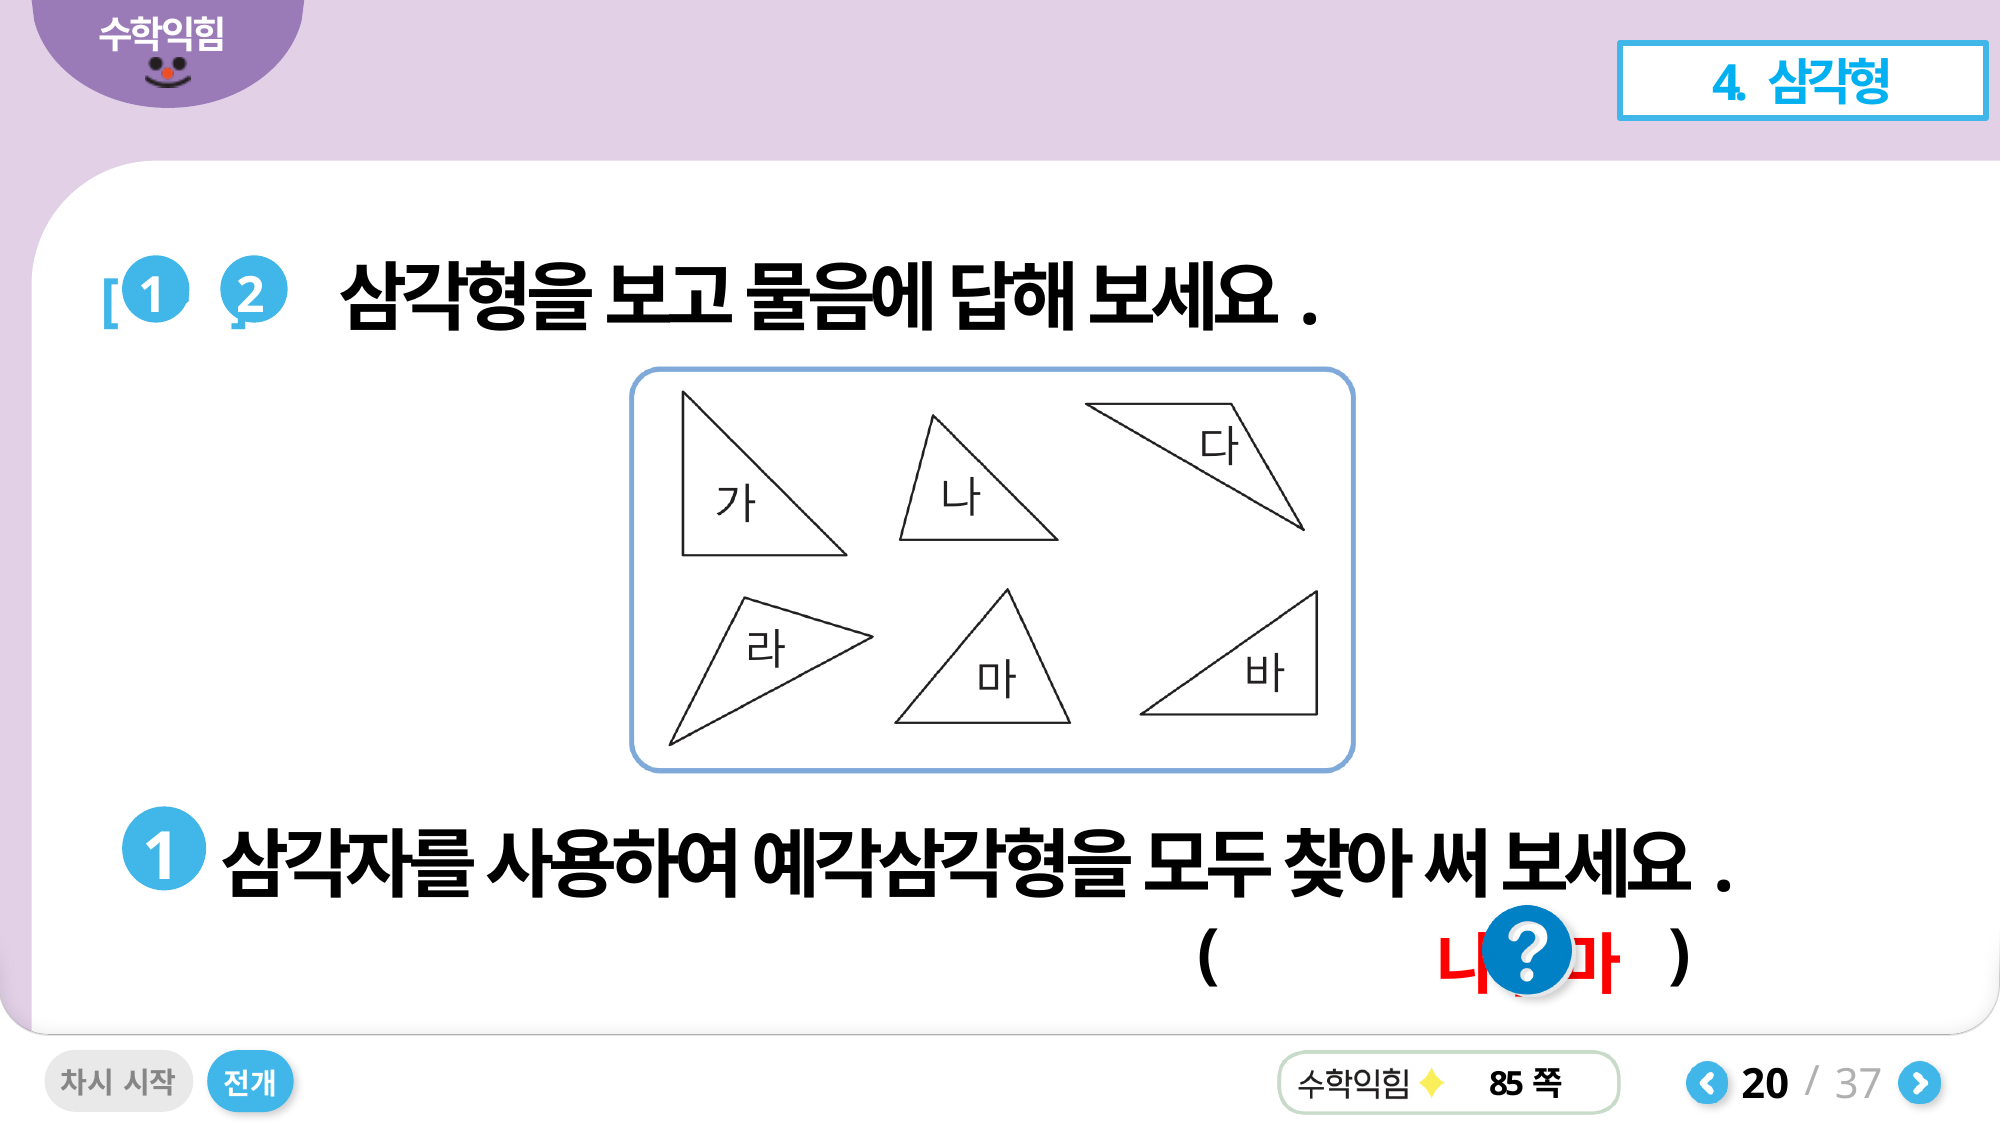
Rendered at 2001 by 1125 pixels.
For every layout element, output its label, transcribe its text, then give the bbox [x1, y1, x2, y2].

text_box ( ) [1183, 902, 1488, 997]
picture [608, 348, 1392, 795]
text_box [1276, 1049, 1621, 1116]
text_box 4. 삼각형 [1619, 43, 1987, 118]
text_box 2 [220, 255, 288, 323]
picture [0, 929, 2000, 1125]
picture [1482, 904, 1576, 997]
text_box 1 [122, 806, 207, 891]
text_box 나, 마 [1581, 907, 1757, 1000]
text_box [38, 1048, 297, 1114]
picture [145, 57, 191, 88]
text_box 삼각형을 보고 물음에 답해 보세요. [338, 231, 2000, 382]
text_box ( ) [1572, 902, 1963, 997]
text_box 나, 마 [1301, 907, 1478, 1000]
text_box 삼각자를 사용하여 예각삼각형을 모두 찾아 써 보세요. [220, 798, 2000, 949]
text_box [1685, 1061, 1941, 1104]
text_box [ ~ ] [100, 247, 311, 338]
